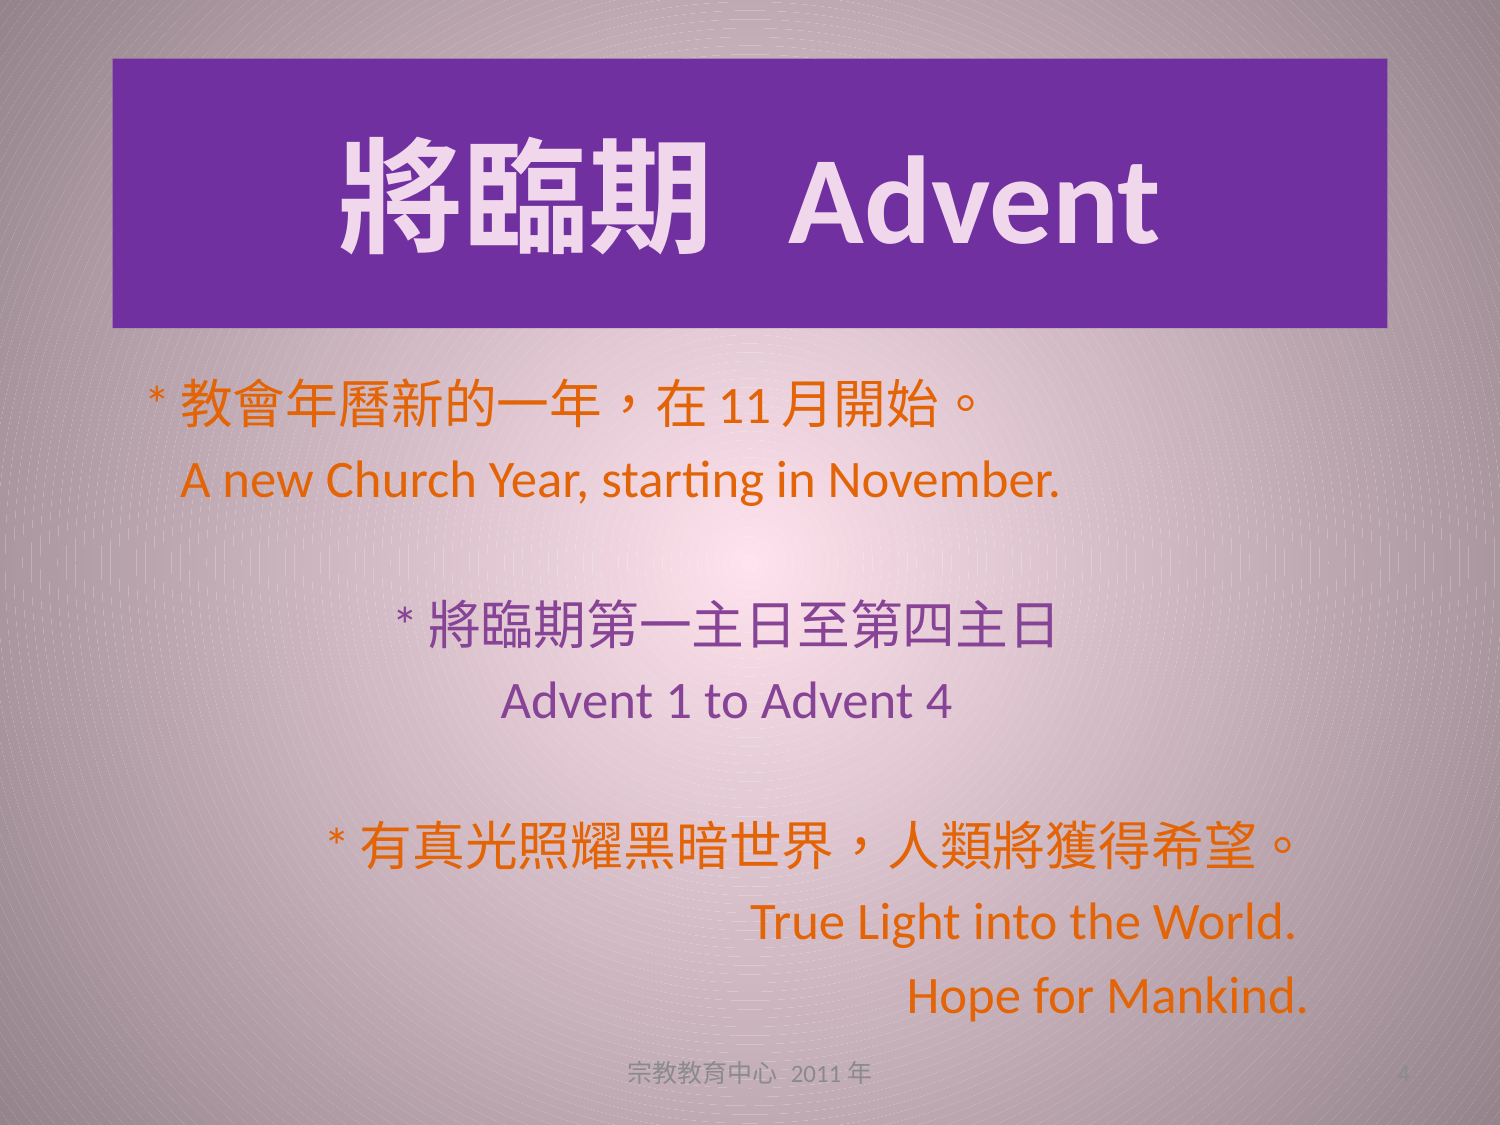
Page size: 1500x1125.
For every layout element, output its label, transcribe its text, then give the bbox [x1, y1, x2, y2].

footer 宗教教育中心 2011年 [512, 1042, 988, 1103]
slide_number 4 [1074, 1042, 1425, 1103]
subtitle *教會年曆新的一年，在11月開始。 A new Church Year, starting in November. *將臨期第一主日至第四主日 Advent 1 to Advent 4 *有真光照耀黑暗世界，人類將獲得希望。 True Light into the World. Hope for Mankind. [128, 363, 1325, 1032]
title 將臨期 Advent [112, 58, 1388, 329]
